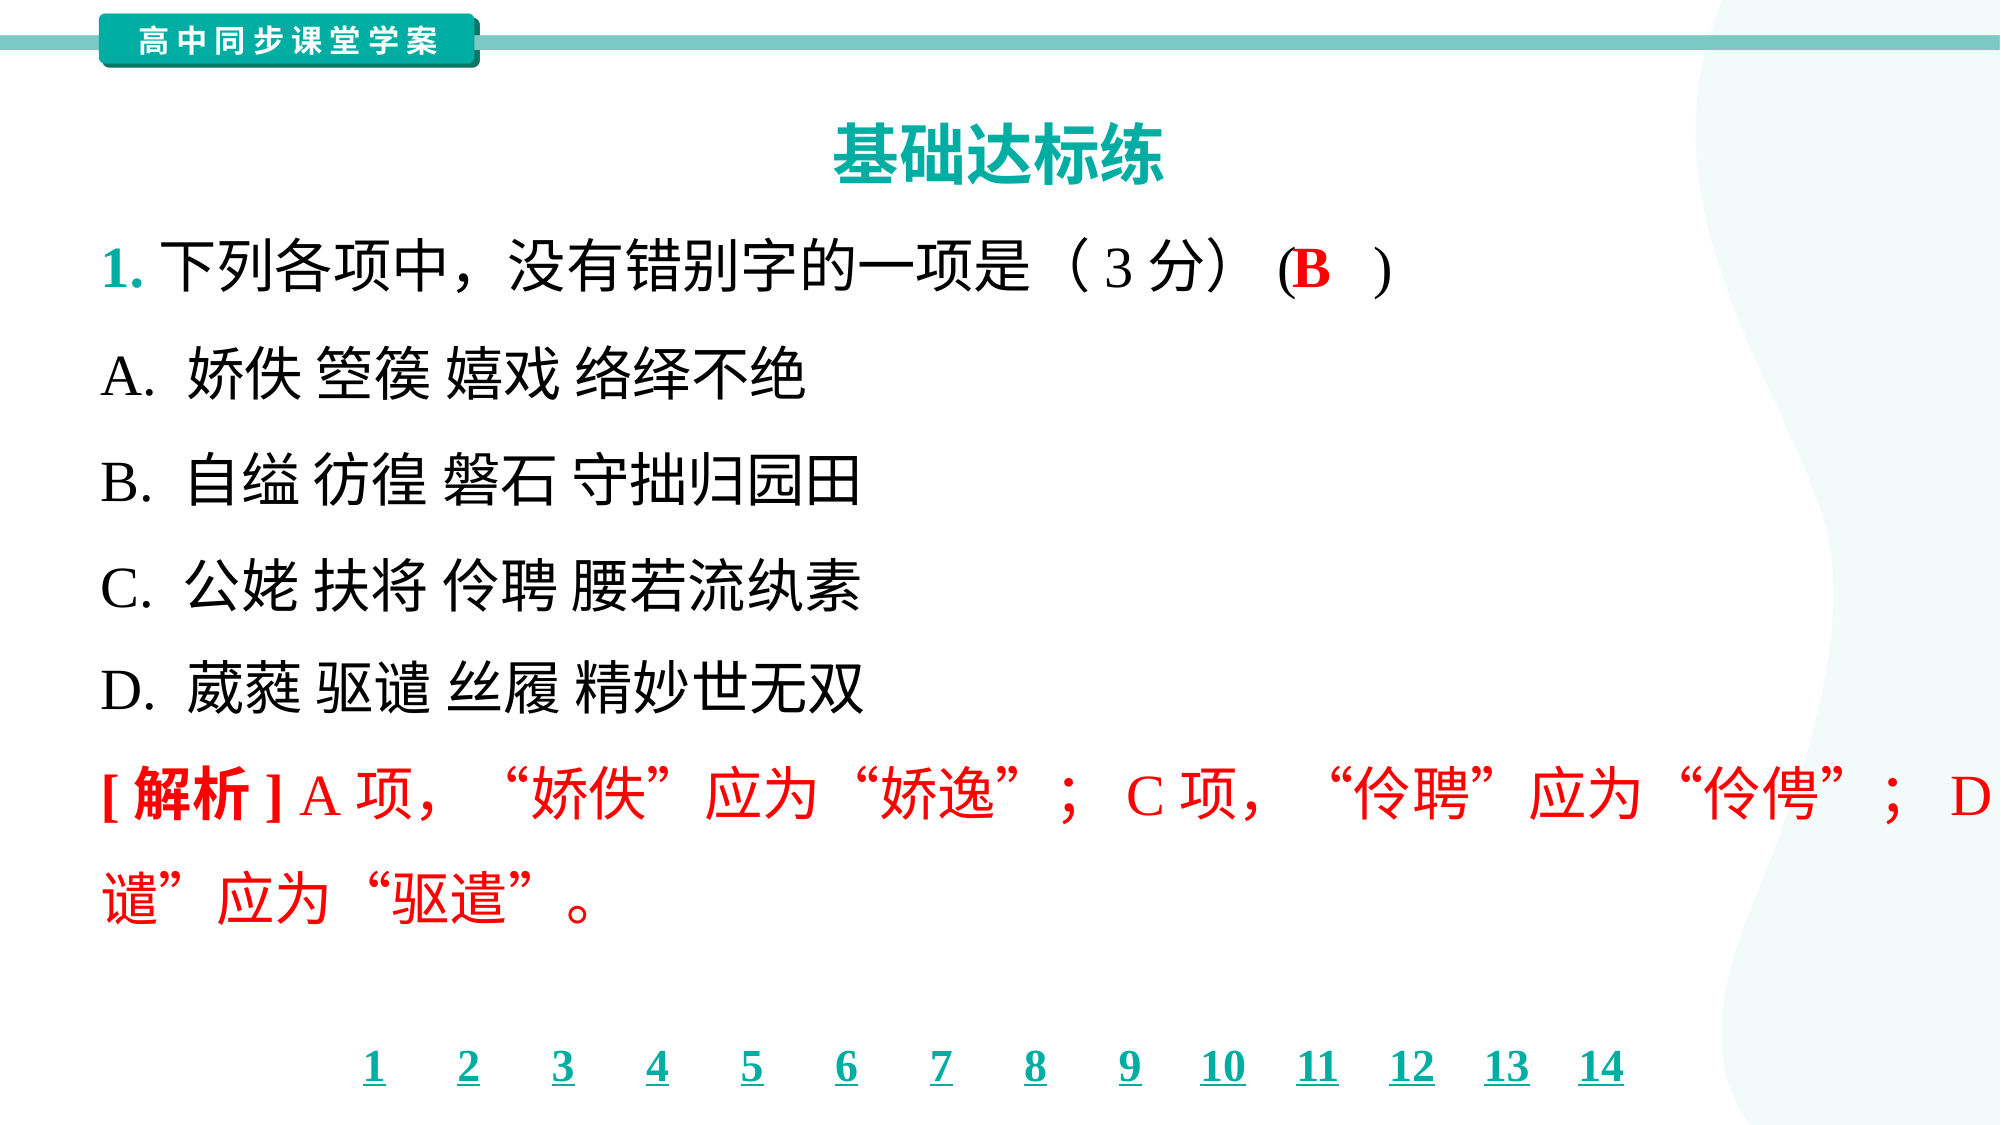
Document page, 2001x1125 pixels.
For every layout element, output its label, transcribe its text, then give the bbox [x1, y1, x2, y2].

text_box 1.下列各项中，没有错别字的一项是（3分）( ) [1353, 195, 1899, 288]
text_box B [1270, 194, 1353, 288]
text_box 基础达标练 [100, 76, 1899, 195]
picture [0, 0, 2000, 1125]
text_box [解析] A项，“娇佚”应为“娇逸”；C项，“伶聘”应为“伶俜”；D项，“驱 谴”应为“驱遣”。 [100, 721, 1899, 921]
text_box 1.下列各项中，没有错别字的一项是（3分）( ) [100, 195, 1270, 288]
text_box A. 娇佚 箜篌 嬉戏 络绎不绝 B. 自缢 彷徨 磐石 守拙归园田 C. 公姥 扶将 伶聘 腰若流纨素 D. 葳蕤 驱谴 丝履 精妙世无双 [100, 300, 1899, 711]
